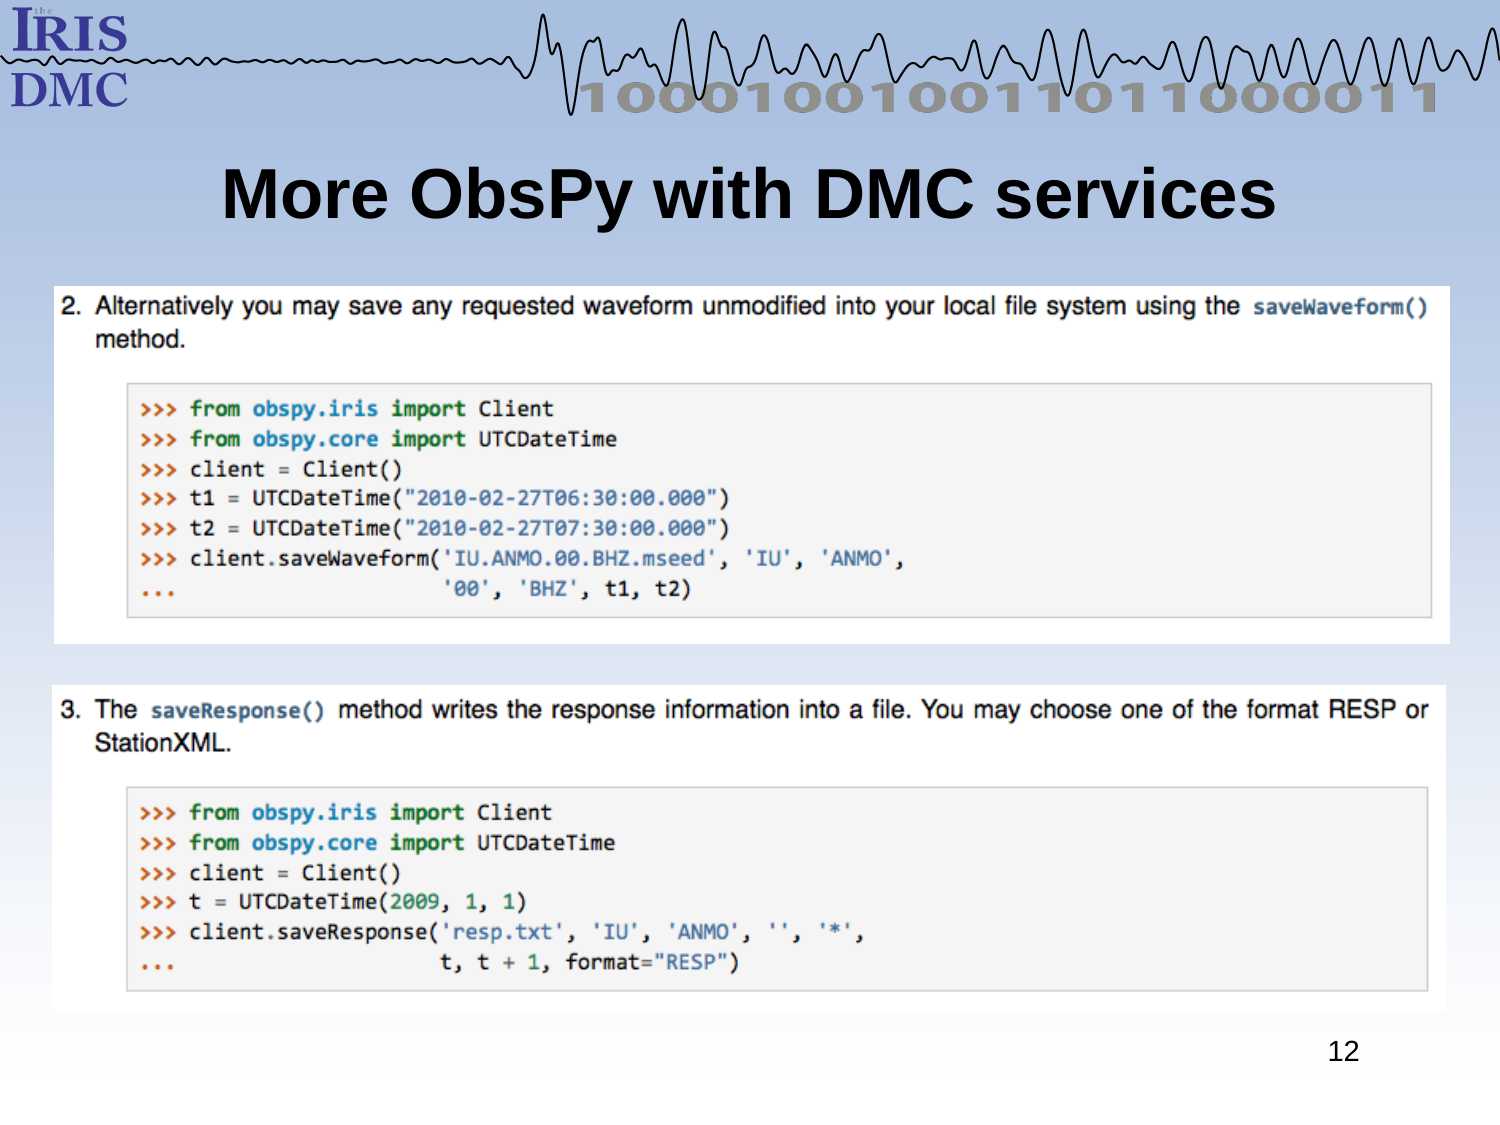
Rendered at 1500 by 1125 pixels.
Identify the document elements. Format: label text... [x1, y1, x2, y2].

picture [0, 253, 1500, 1125]
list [53, 285, 1450, 649]
picture [0, 0, 1500, 127]
title More ObsPy with DMC services [0, 127, 1500, 253]
slide_number 12 [1062, 1024, 1376, 1101]
